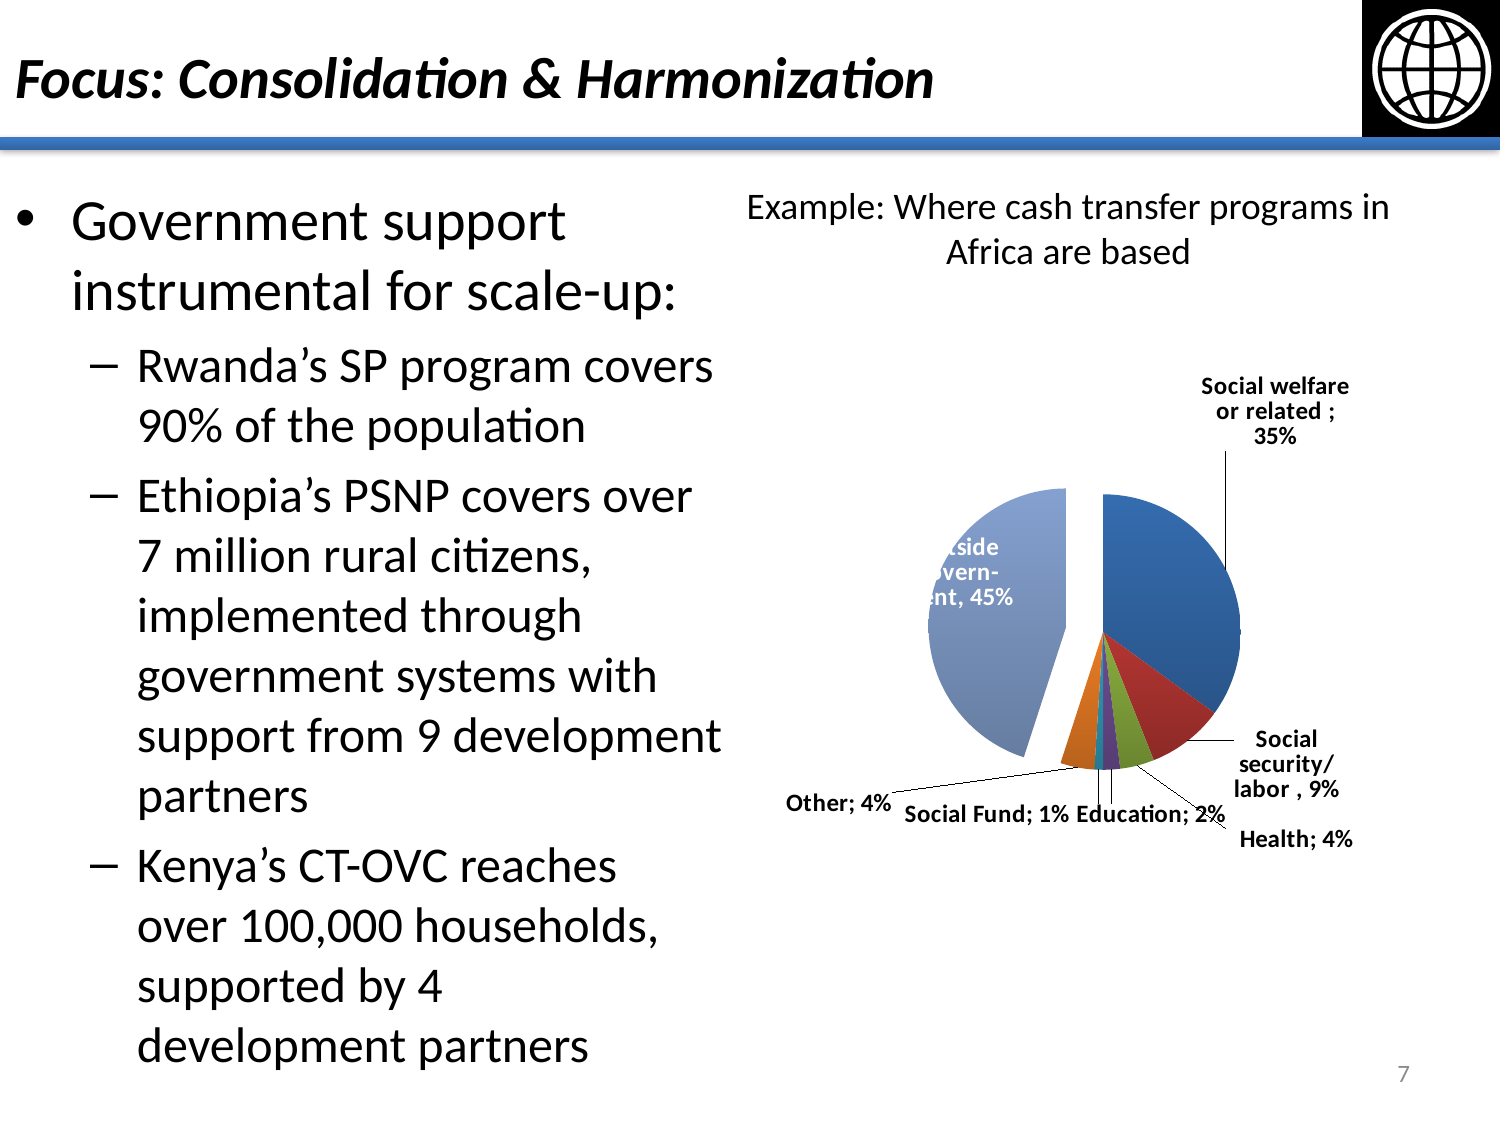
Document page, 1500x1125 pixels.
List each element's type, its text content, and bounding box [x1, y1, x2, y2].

title Focus: Consolidation & Harmonization [0, 0, 1350, 136]
text_box [0, 137, 1500, 150]
chart [762, 262, 1426, 1006]
text_box Example: Where cash transfer programs in Africa are based [699, 174, 1438, 280]
list Government support instrumental for scale-up: Rwanda’s SP program covers 90% of the population Ethiopia’s PSNP covers over 7 million rural citizens, implemented through government systems with support from 9 development partners Kenya’s CT-OVC reaches over 100,000 households, supported by 4 development partners [0, 174, 738, 1125]
picture [1362, 0, 1500, 138]
slide_number 7 [1074, 1042, 1425, 1103]
